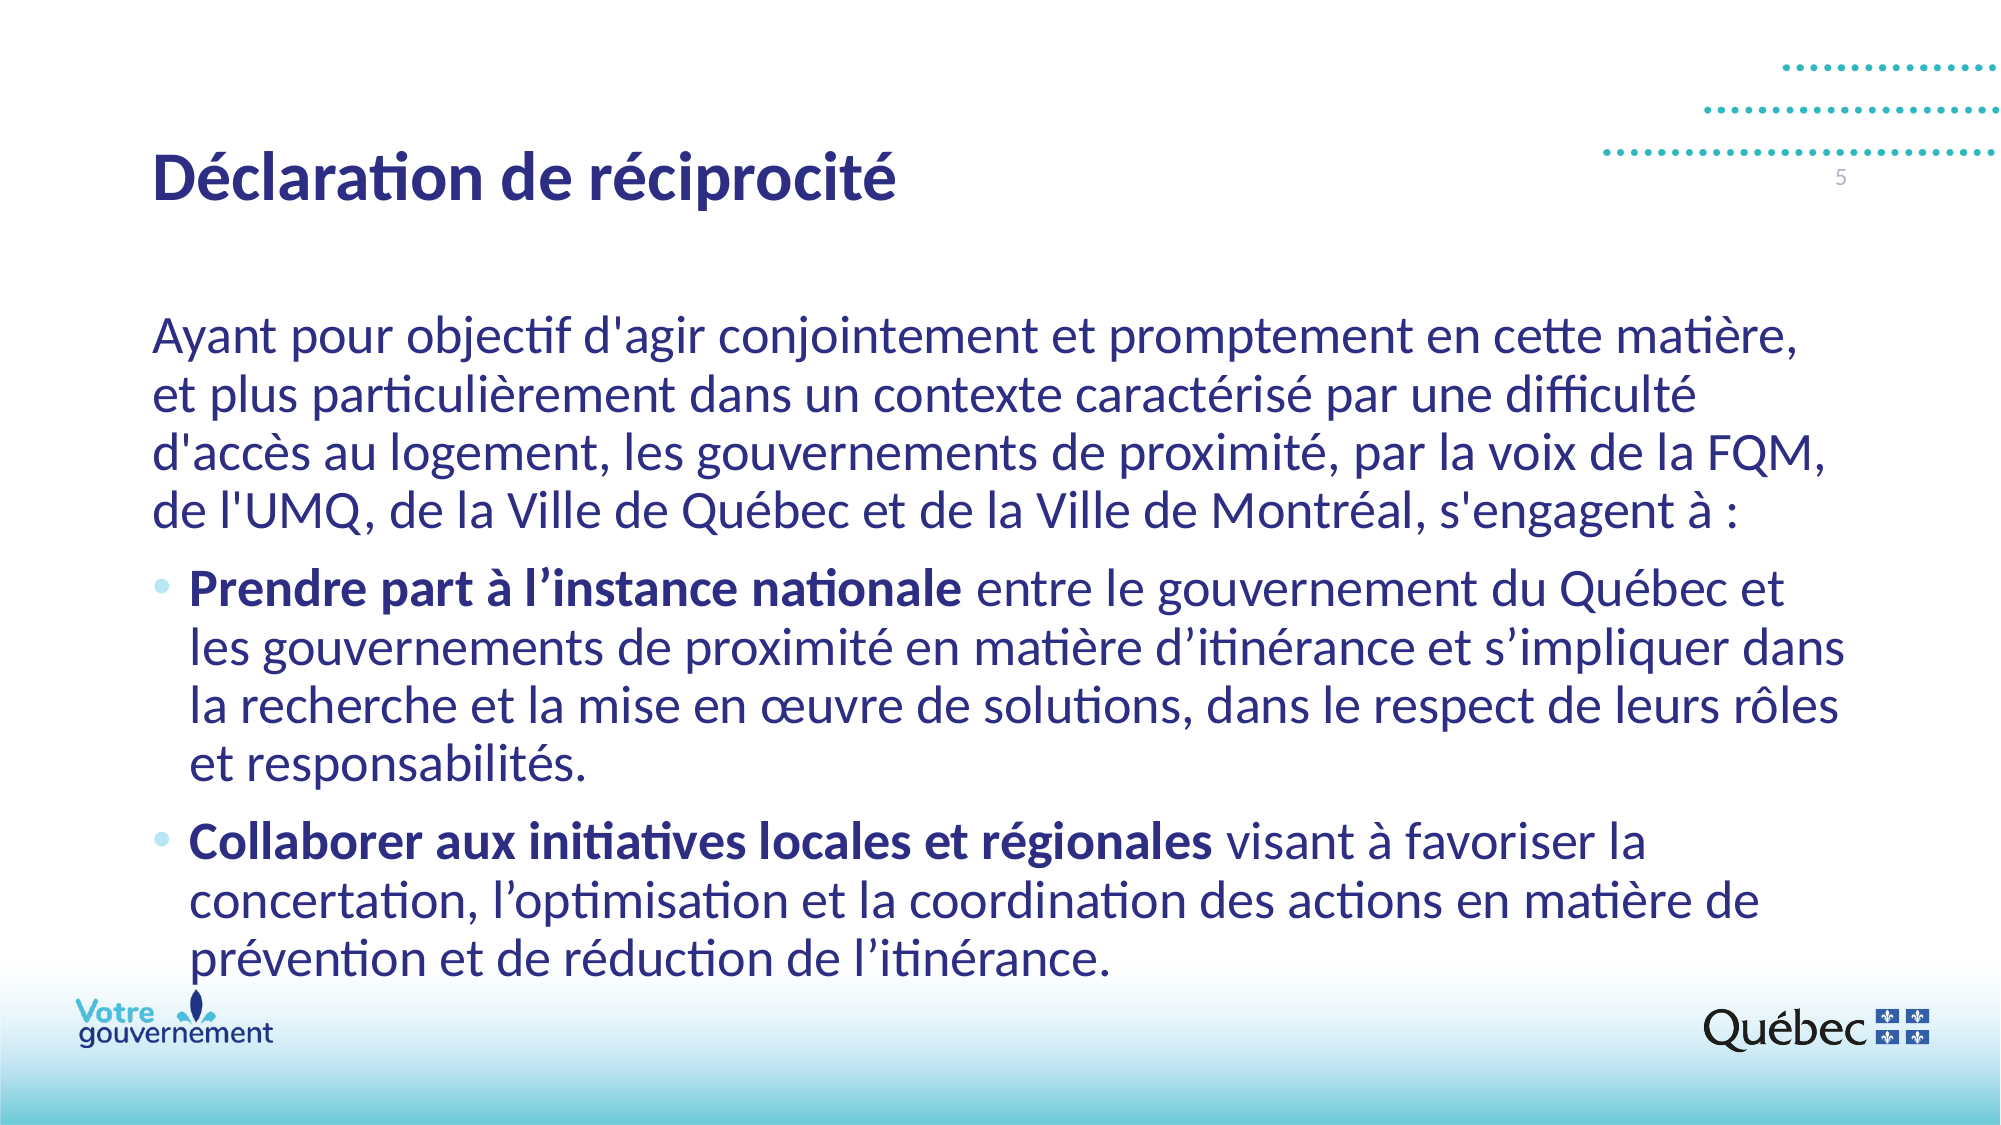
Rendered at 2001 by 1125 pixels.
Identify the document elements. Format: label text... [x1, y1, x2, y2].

slide_number 5 [1412, 145, 1863, 206]
title Déclaration de réciprocité [137, 132, 1863, 223]
picture [0, 0, 2001, 1125]
list Ayant pour objectif d'agir conjointement et promptement en cette matière, et plus particulièrement dans un contexte caractérisé par une difficulté d'accès au logement, les gouvernements de proximité, par la voix de la FQM, de l'UMQ, de la Ville de Québec et de la Ville de Montréal, s'engagent à : Prendre part à l’instance nationale entre le gouvernement du Québec et les gouvernements de proximité en matière d’itinérance et s’impliquer dans la recherche et la mise en œuvre de solutions, dans le respect de leurs rôles et responsabilités. Collaborer aux initiatives locales et régionales visant à favoriser la concertation, l’optimisation et la coordination des actions en matière de prévention et de réduction de l’itinérance. [137, 299, 1863, 1014]
